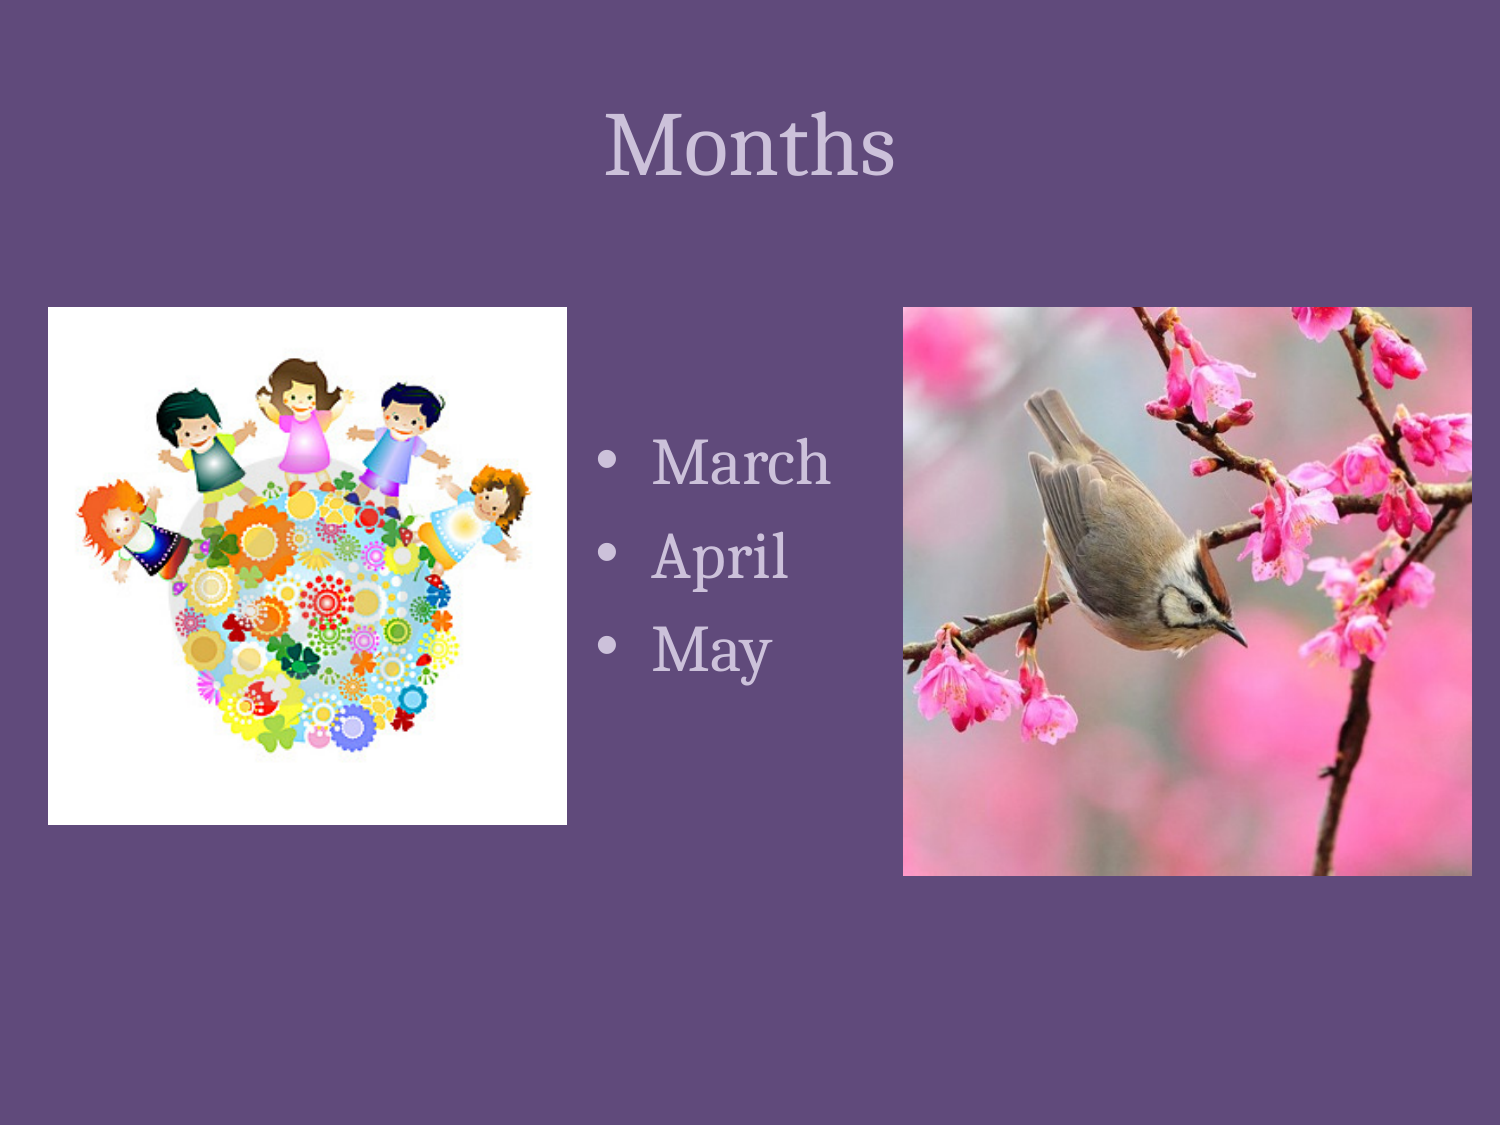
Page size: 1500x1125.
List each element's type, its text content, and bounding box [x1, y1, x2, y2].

picture [902, 306, 1473, 877]
list March April May [580, 410, 897, 767]
picture [48, 306, 567, 825]
title Months [75, 45, 1425, 233]
